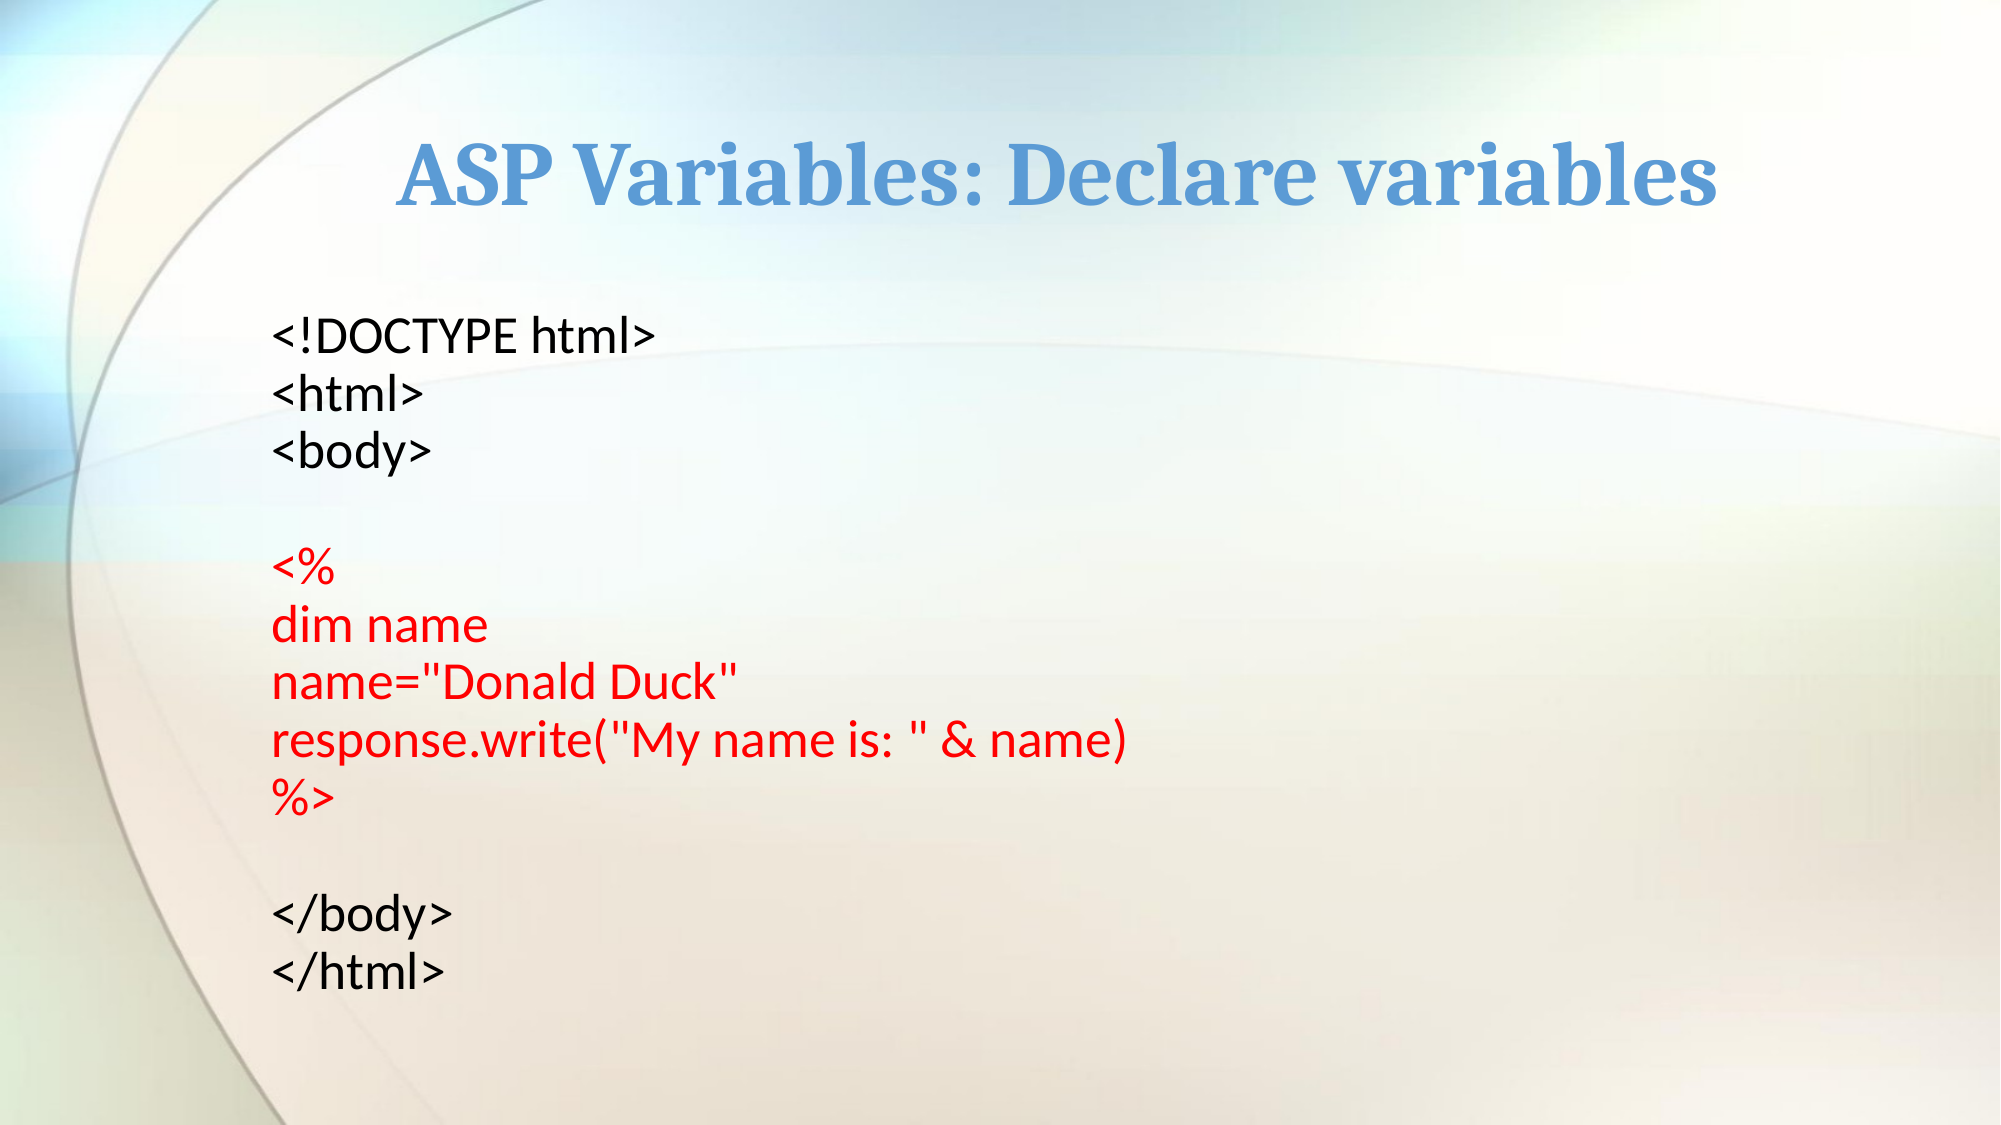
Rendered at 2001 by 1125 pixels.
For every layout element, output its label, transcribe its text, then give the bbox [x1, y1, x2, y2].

picture [0, 0, 2001, 1125]
title ASP Variables: Declare variables [381, 59, 1863, 278]
list <!DOCTYPE html> <html> <body> <% dim name name="Donald Duck" response.write("My name is: " & name) %> </body> </html> [256, 299, 1863, 1014]
